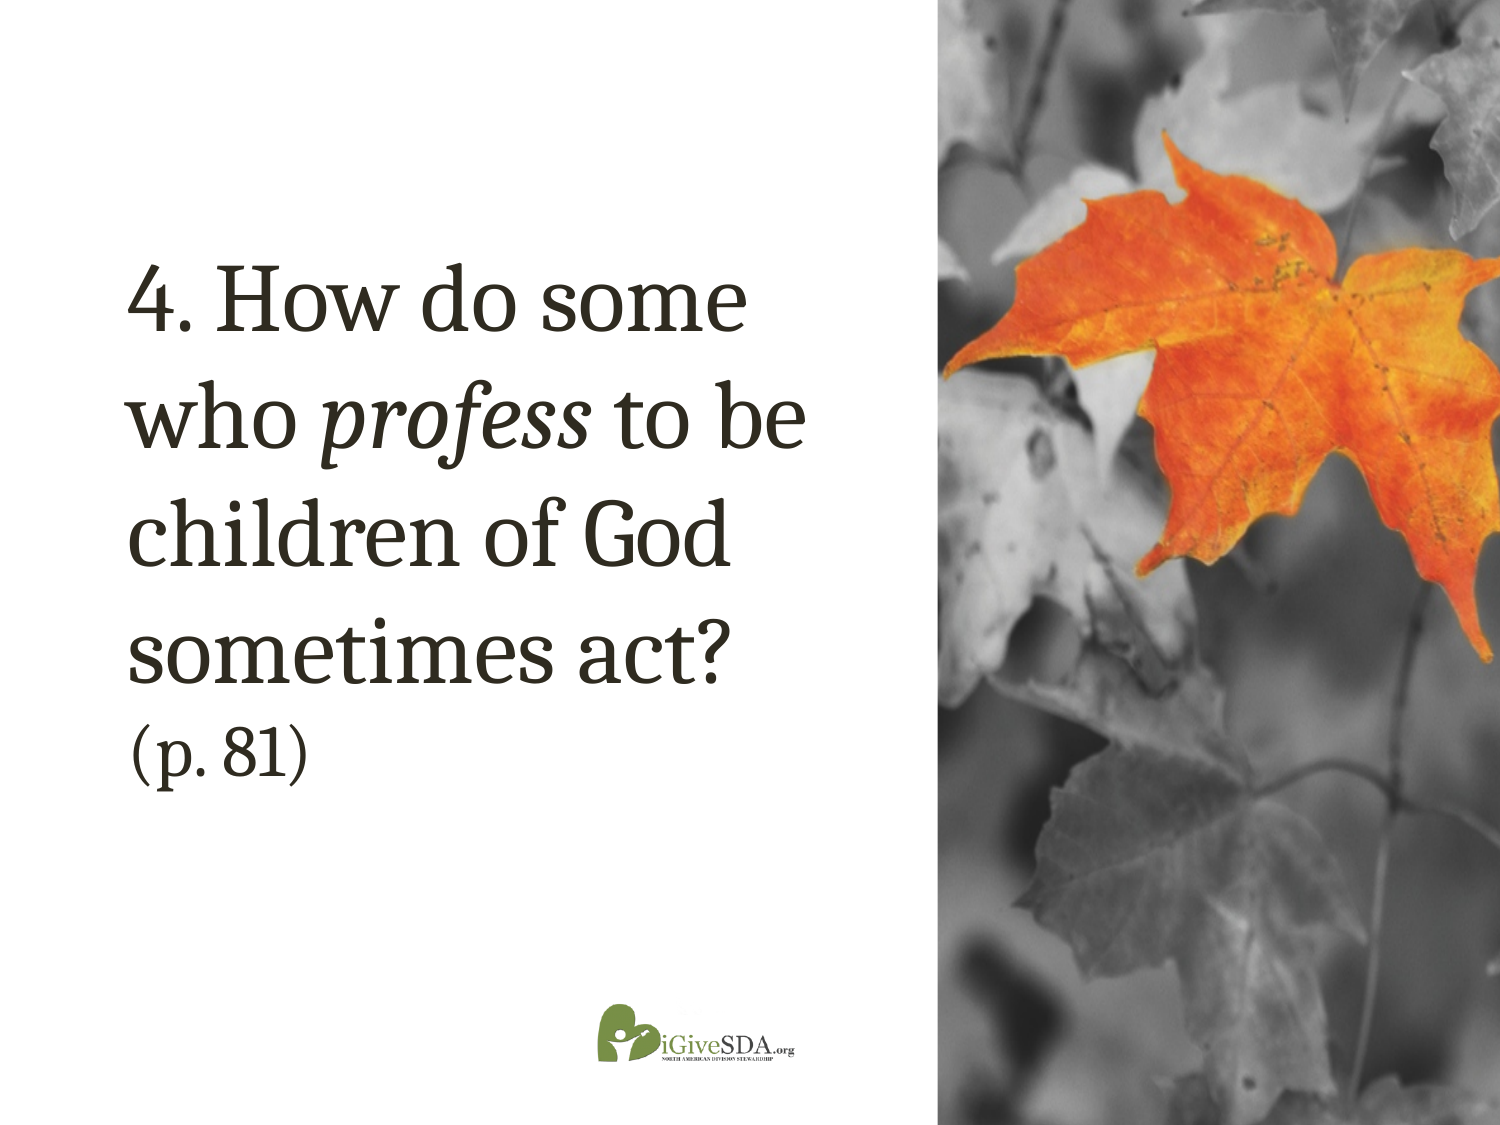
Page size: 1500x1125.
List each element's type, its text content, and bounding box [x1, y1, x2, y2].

picture [580, 989, 804, 1077]
title 4. How do some who profess to be children of God sometimes act? (p. 81) [112, 224, 850, 800]
picture [937, 0, 1500, 1125]
